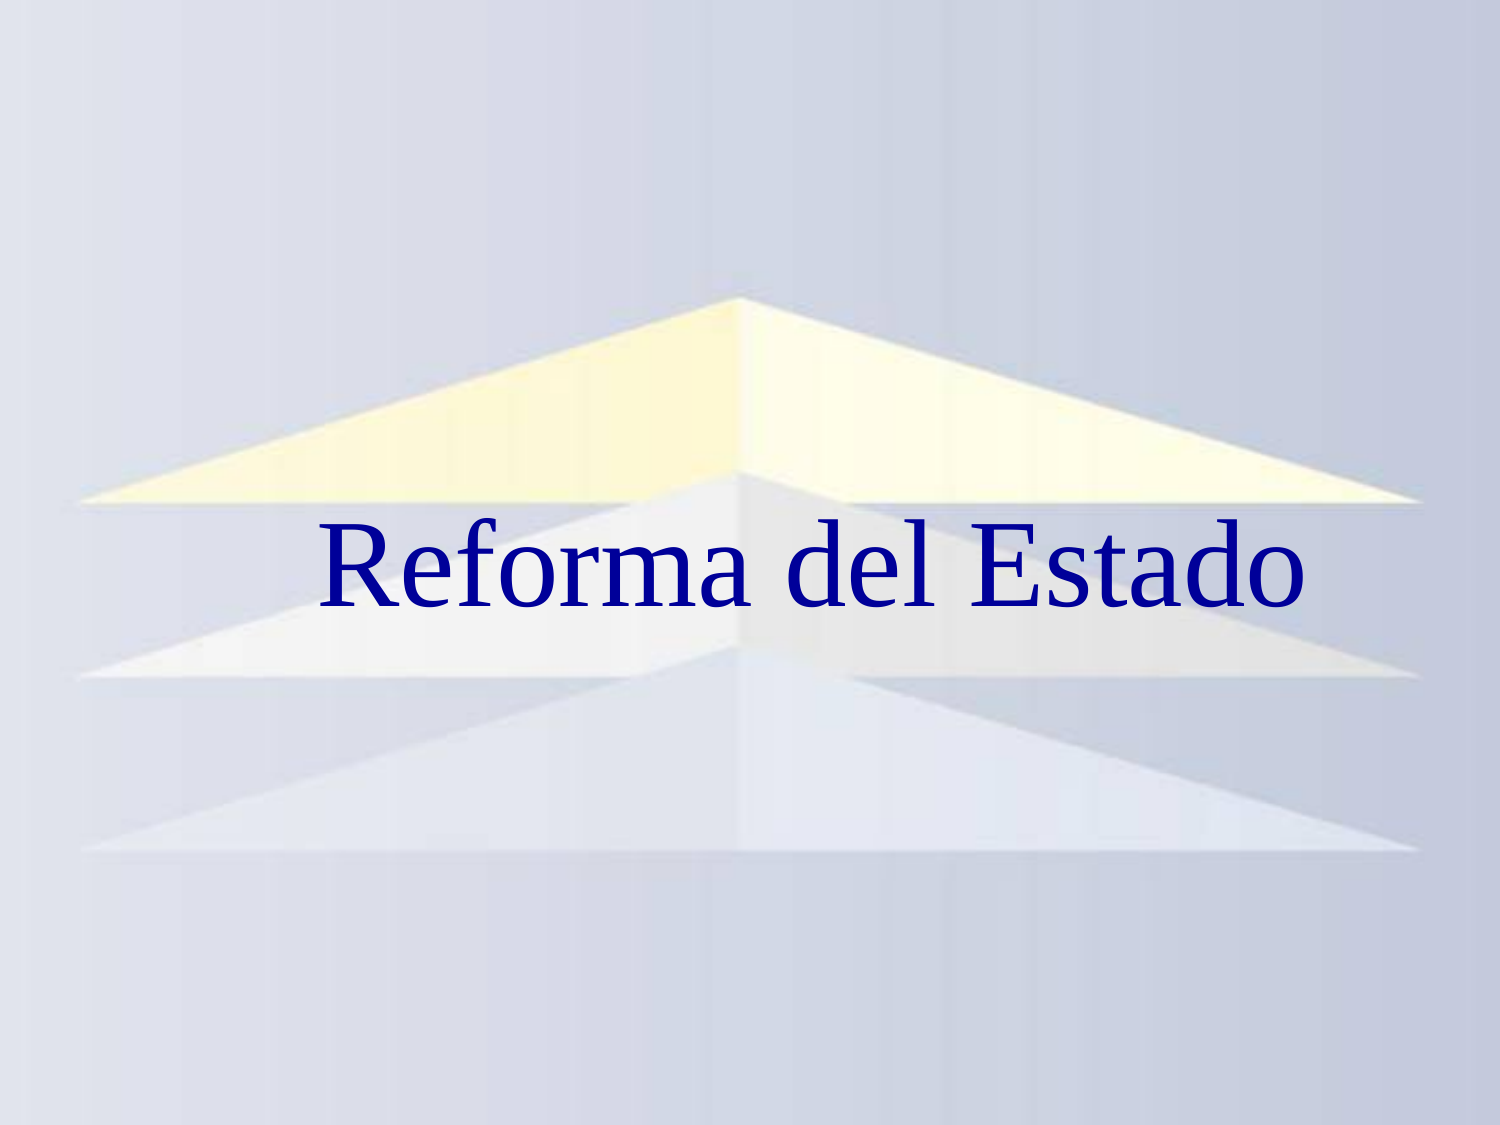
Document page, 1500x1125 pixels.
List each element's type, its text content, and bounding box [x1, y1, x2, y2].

title Reforma del Estado [174, 462, 1451, 651]
picture [0, 0, 1500, 1125]
